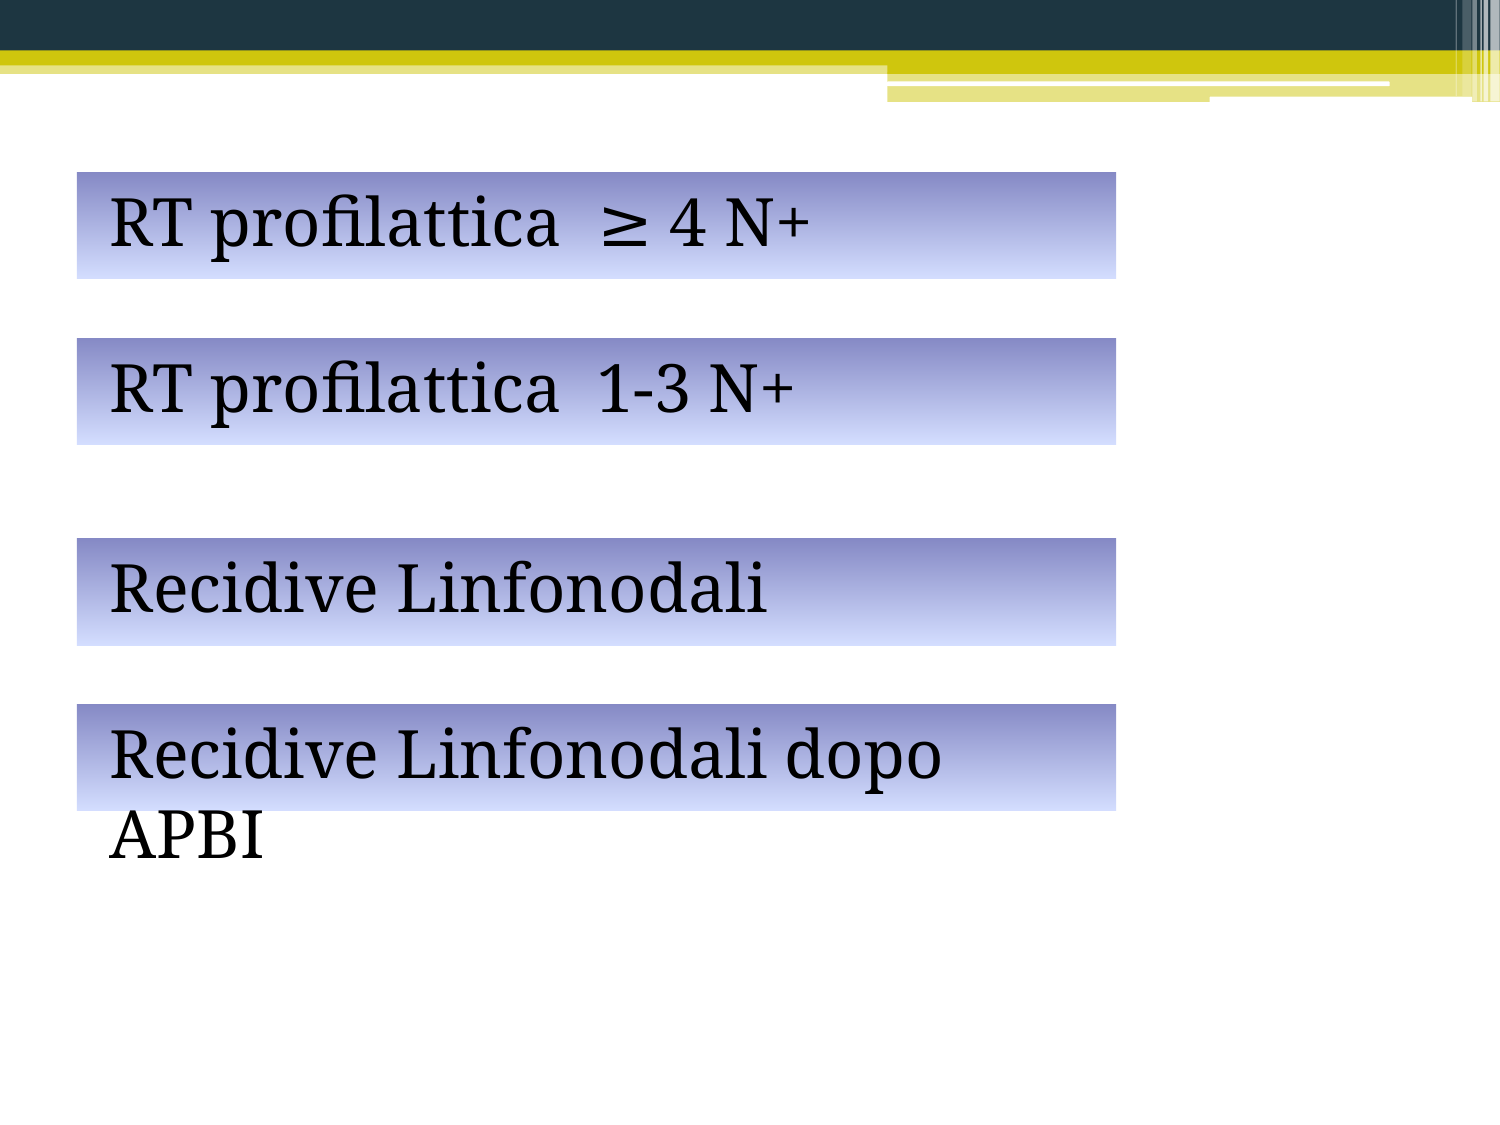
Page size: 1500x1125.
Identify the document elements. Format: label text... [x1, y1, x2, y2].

list RT profilattica ≥ 4 N+ [76, 172, 1117, 280]
text_box Recidive Linfonodali dopo APBI [76, 704, 1117, 811]
text_box RT profilattica 1-3 N+ [76, 338, 1117, 445]
text_box Recidive Linfonodali [76, 538, 1117, 646]
